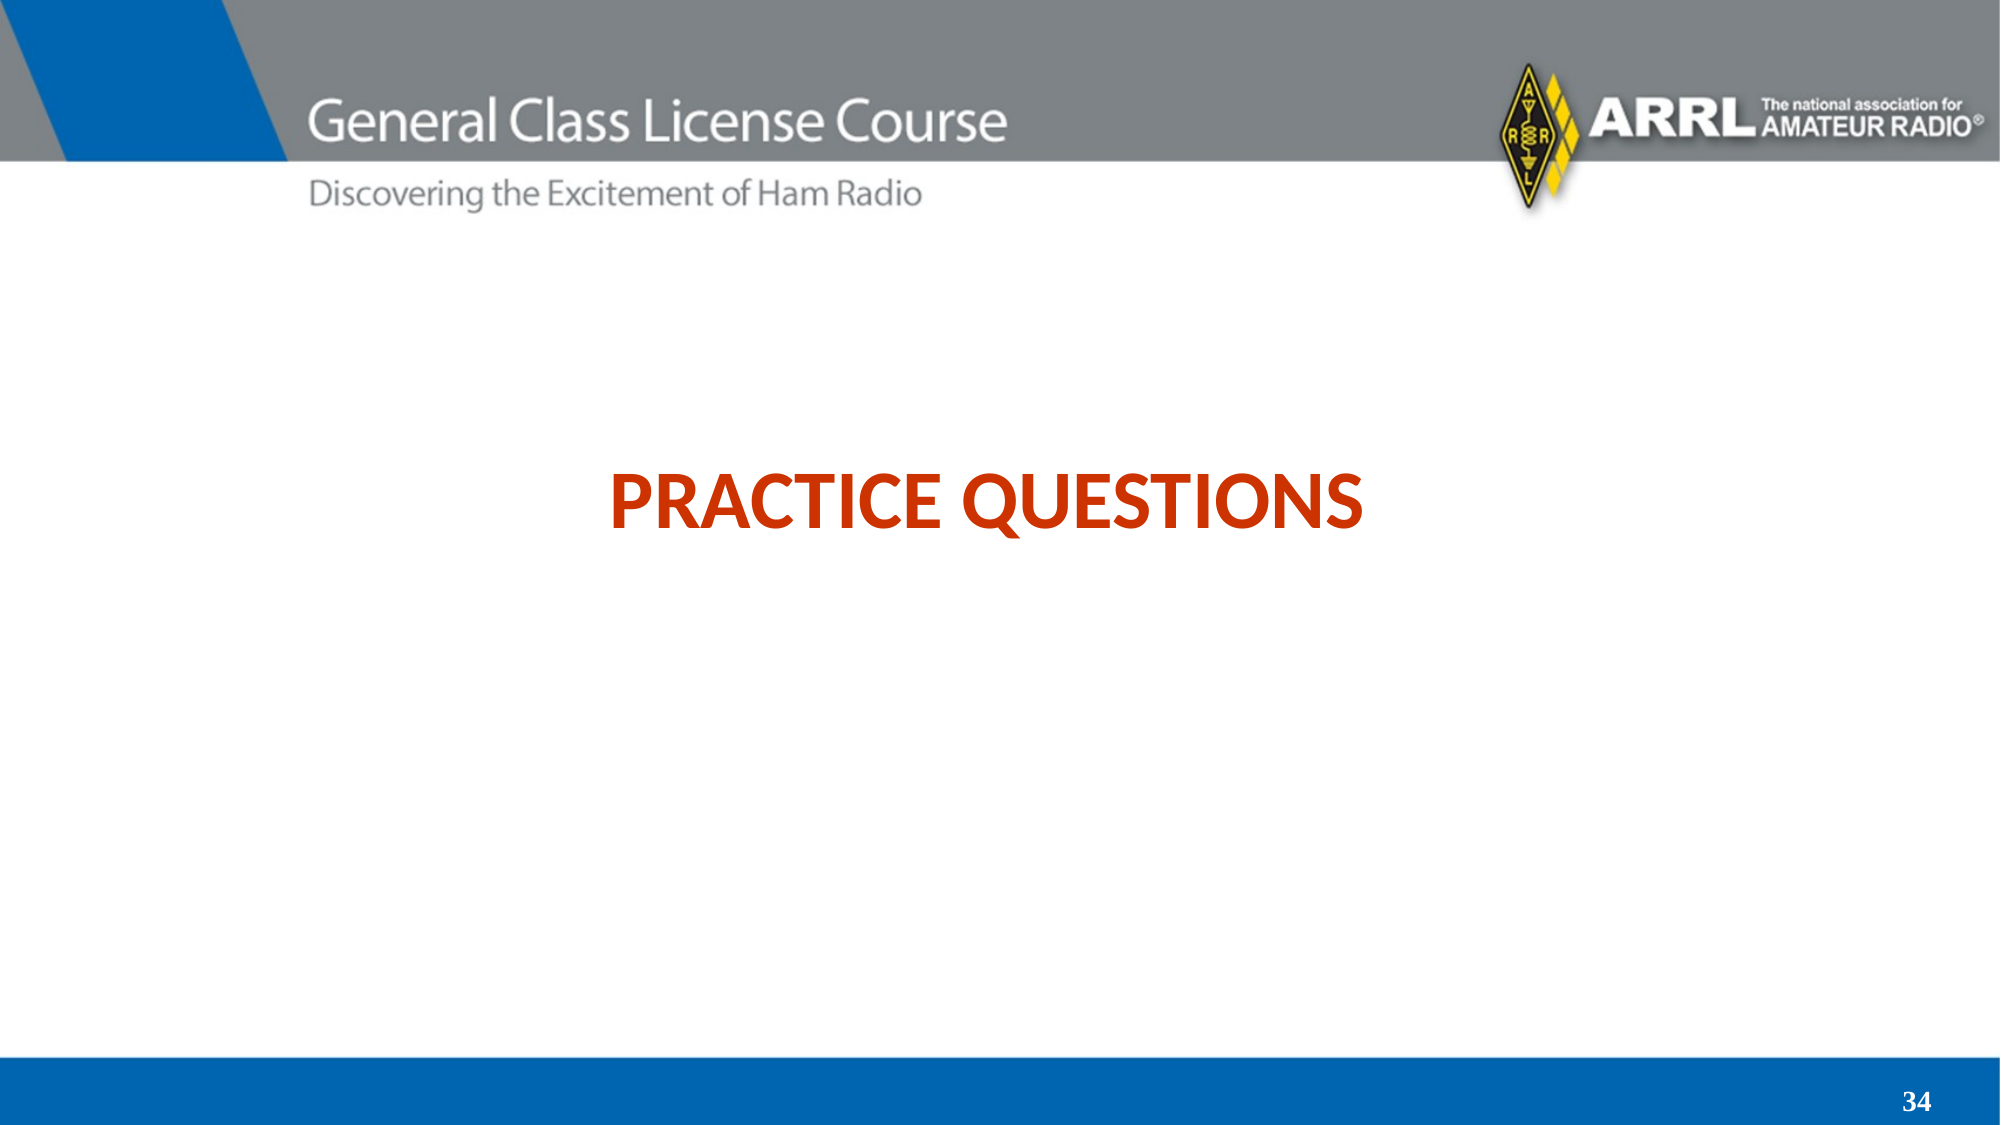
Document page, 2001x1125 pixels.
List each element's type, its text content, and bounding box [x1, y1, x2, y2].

title PRACTICE QUESTIONS [87, 437, 1888, 625]
picture [0, 0, 2001, 1125]
